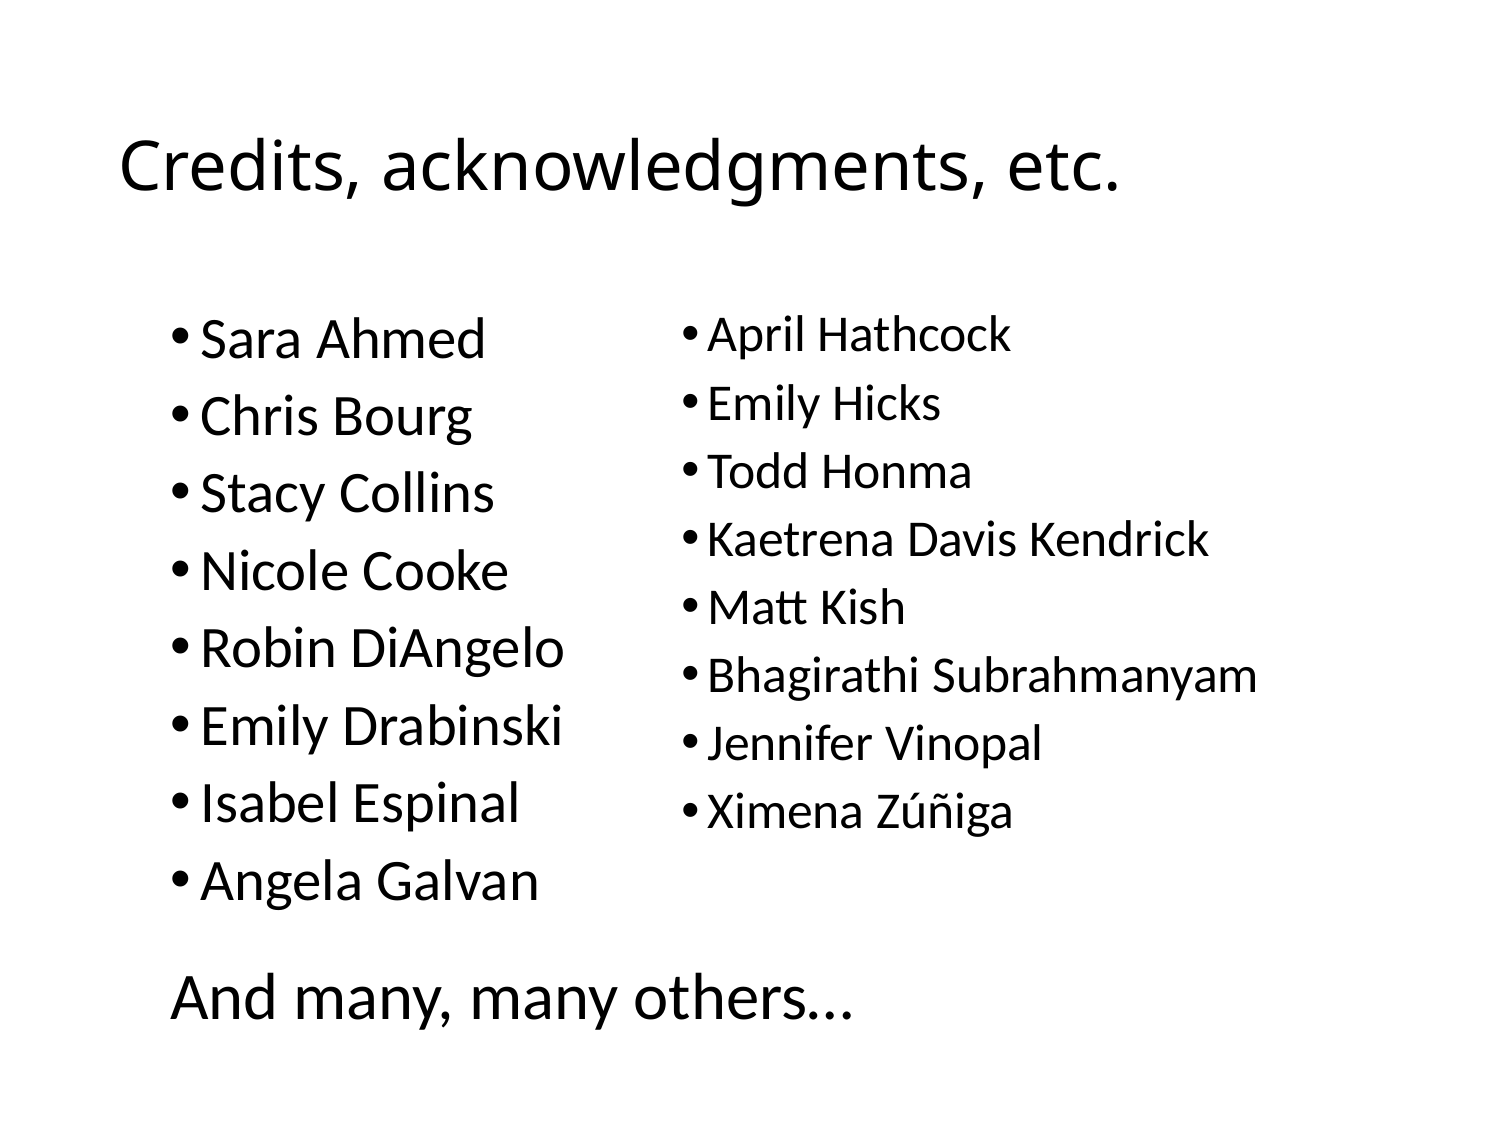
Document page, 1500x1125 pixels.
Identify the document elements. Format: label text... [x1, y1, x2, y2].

list April Hathcock Emily Hicks Todd Honma Kaetrena Davis Kendrick Matt Kish Bhagirathi Subrahmanyam Jennifer Vinopal Ximena Zúñiga [666, 299, 1352, 850]
list Sara Ahmed Chris Bourg Stacy Collins Nicole Cooke Robin DiAngelo Emily Drabinski Isabel Espinal Angela Galvan [155, 299, 650, 925]
text_box And many, many others… [155, 945, 1356, 1040]
title Credits, acknowledgments, etc. [103, 59, 1397, 278]
